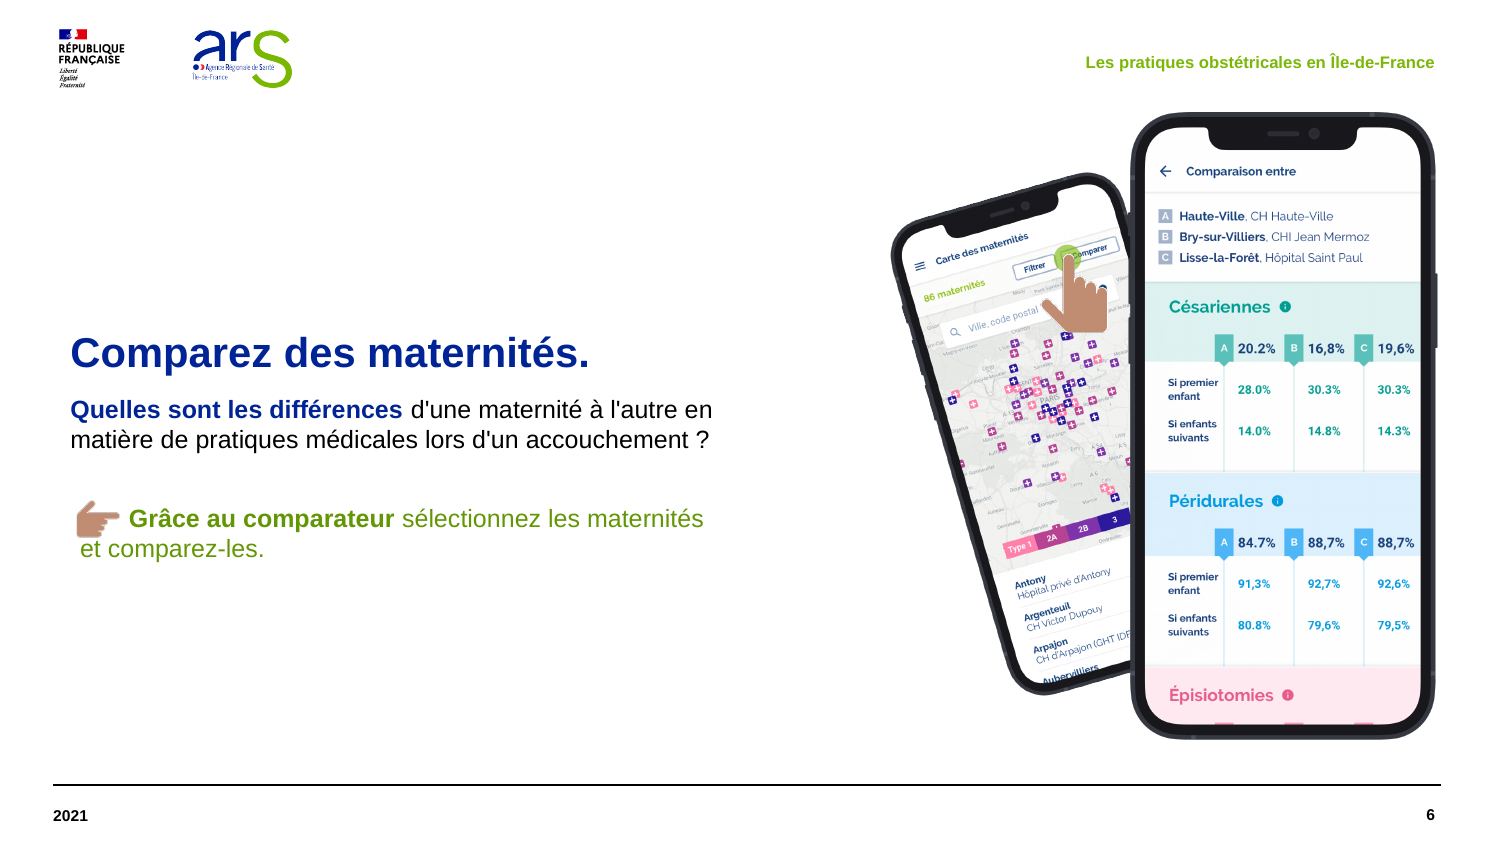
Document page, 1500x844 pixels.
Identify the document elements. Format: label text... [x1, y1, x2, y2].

text_box Comparez des maternités. [53, 316, 774, 387]
text_box Grâce au comparateur sélectionnez les maternités et comparez-les. [62, 495, 739, 694]
footer Les pratiques obstétricales en Île-de-France [470, 32, 1436, 92]
picture [192, 30, 292, 88]
picture [77, 496, 120, 541]
picture [47, 17, 136, 107]
slide_number 6 [1213, 784, 1436, 844]
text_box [1040, 244, 1109, 333]
slide_number 2021 [53, 787, 252, 844]
title Quelles sont les différences d'une maternité à l'autre en matière de pratiques médicales lors d'un accouchement ? [53, 386, 798, 517]
picture [880, 112, 1438, 740]
